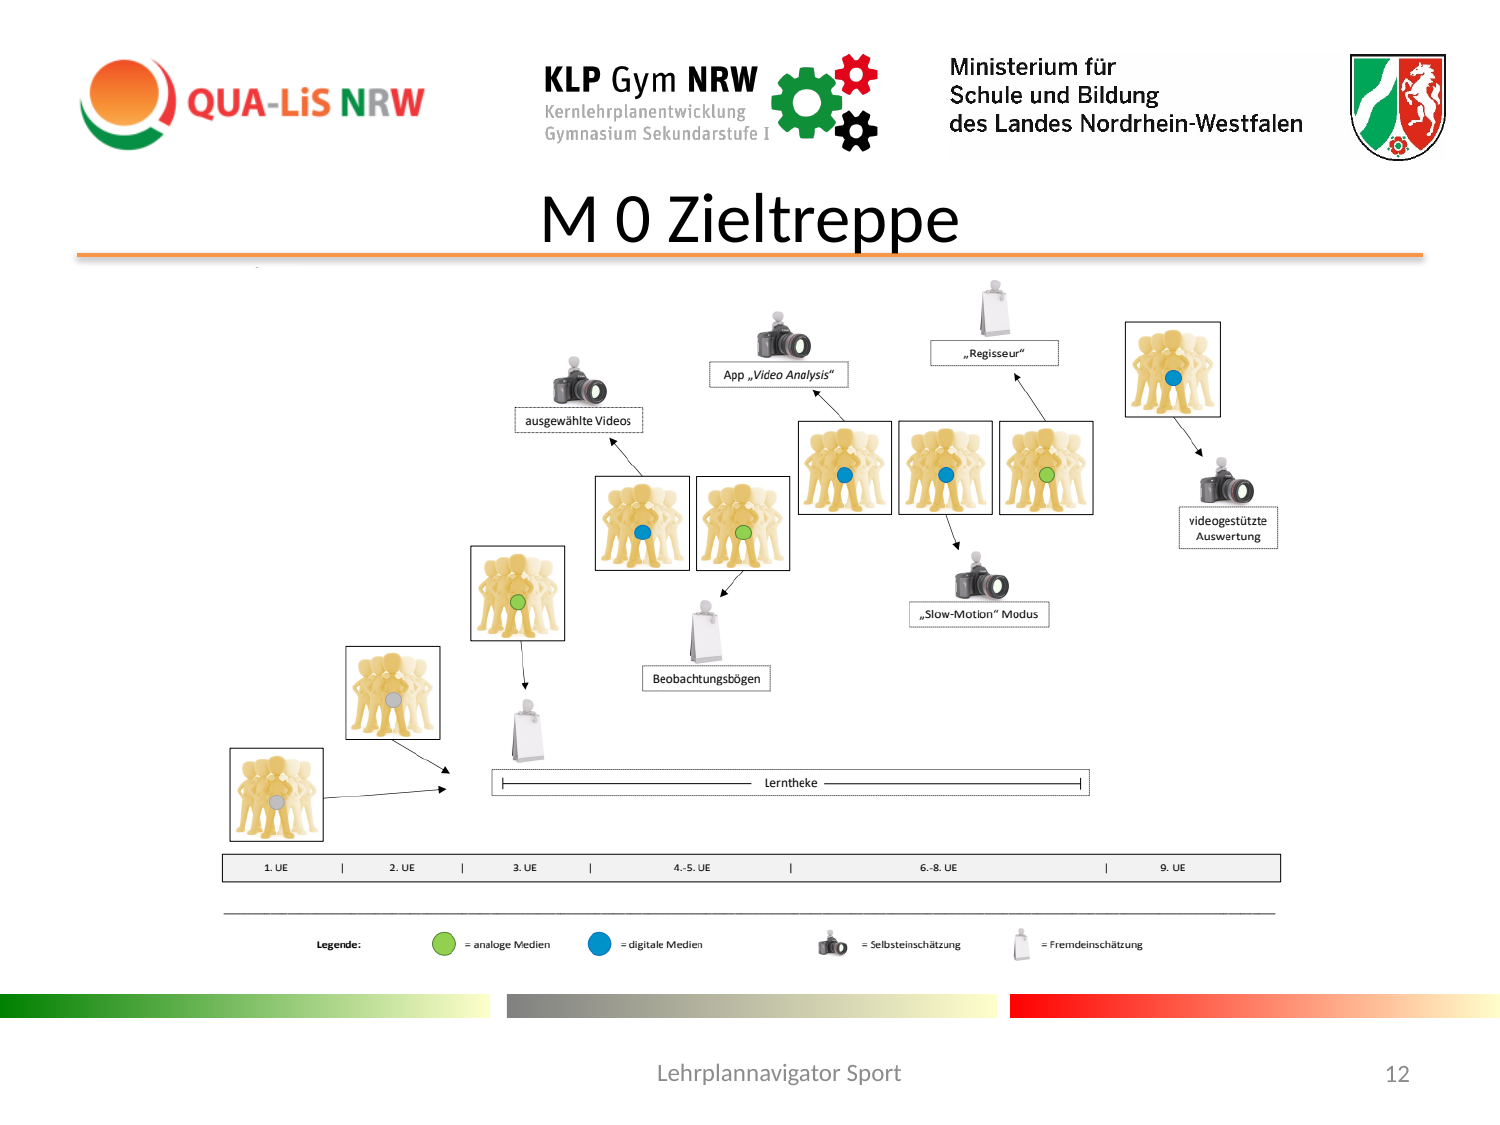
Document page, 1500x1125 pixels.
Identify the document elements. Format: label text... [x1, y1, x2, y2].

picture [218, 266, 1283, 963]
picture [950, 54, 1446, 161]
picture [77, 52, 431, 154]
slide_number 12 [1328, 1042, 1425, 1103]
title M 0 Zieltreppe [75, 184, 1425, 244]
picture [501, 28, 908, 183]
footer Lehrplannavigator Sport [561, 1017, 999, 1125]
